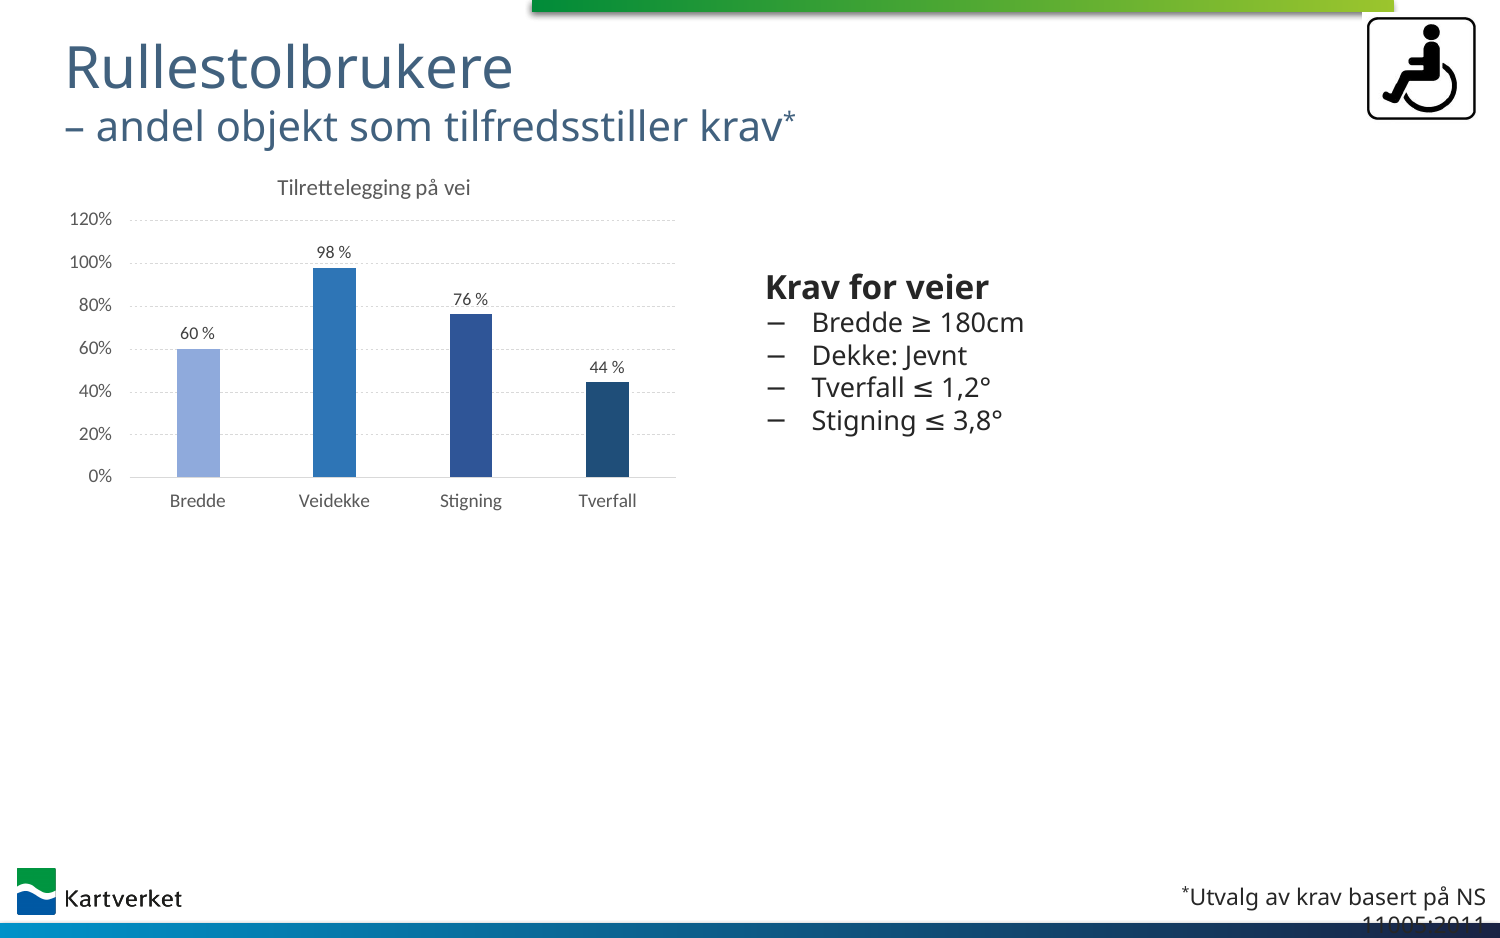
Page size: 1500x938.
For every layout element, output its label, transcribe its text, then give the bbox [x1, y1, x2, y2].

picture [62, 166, 687, 519]
picture [1362, 12, 1481, 126]
text_box *Utvalg av krav basert på NS 11005:2011 [1068, 873, 1500, 938]
text_box Krav for veier Bredde ≥ 180cm Dekke: Jevnt Tverfall ≤ 1,2° Stigning ≤ 3,8° [750, 258, 1234, 444]
text_box Rullestolbrukere – andel objekt som tilfredsstiller krav* [49, 25, 1431, 158]
